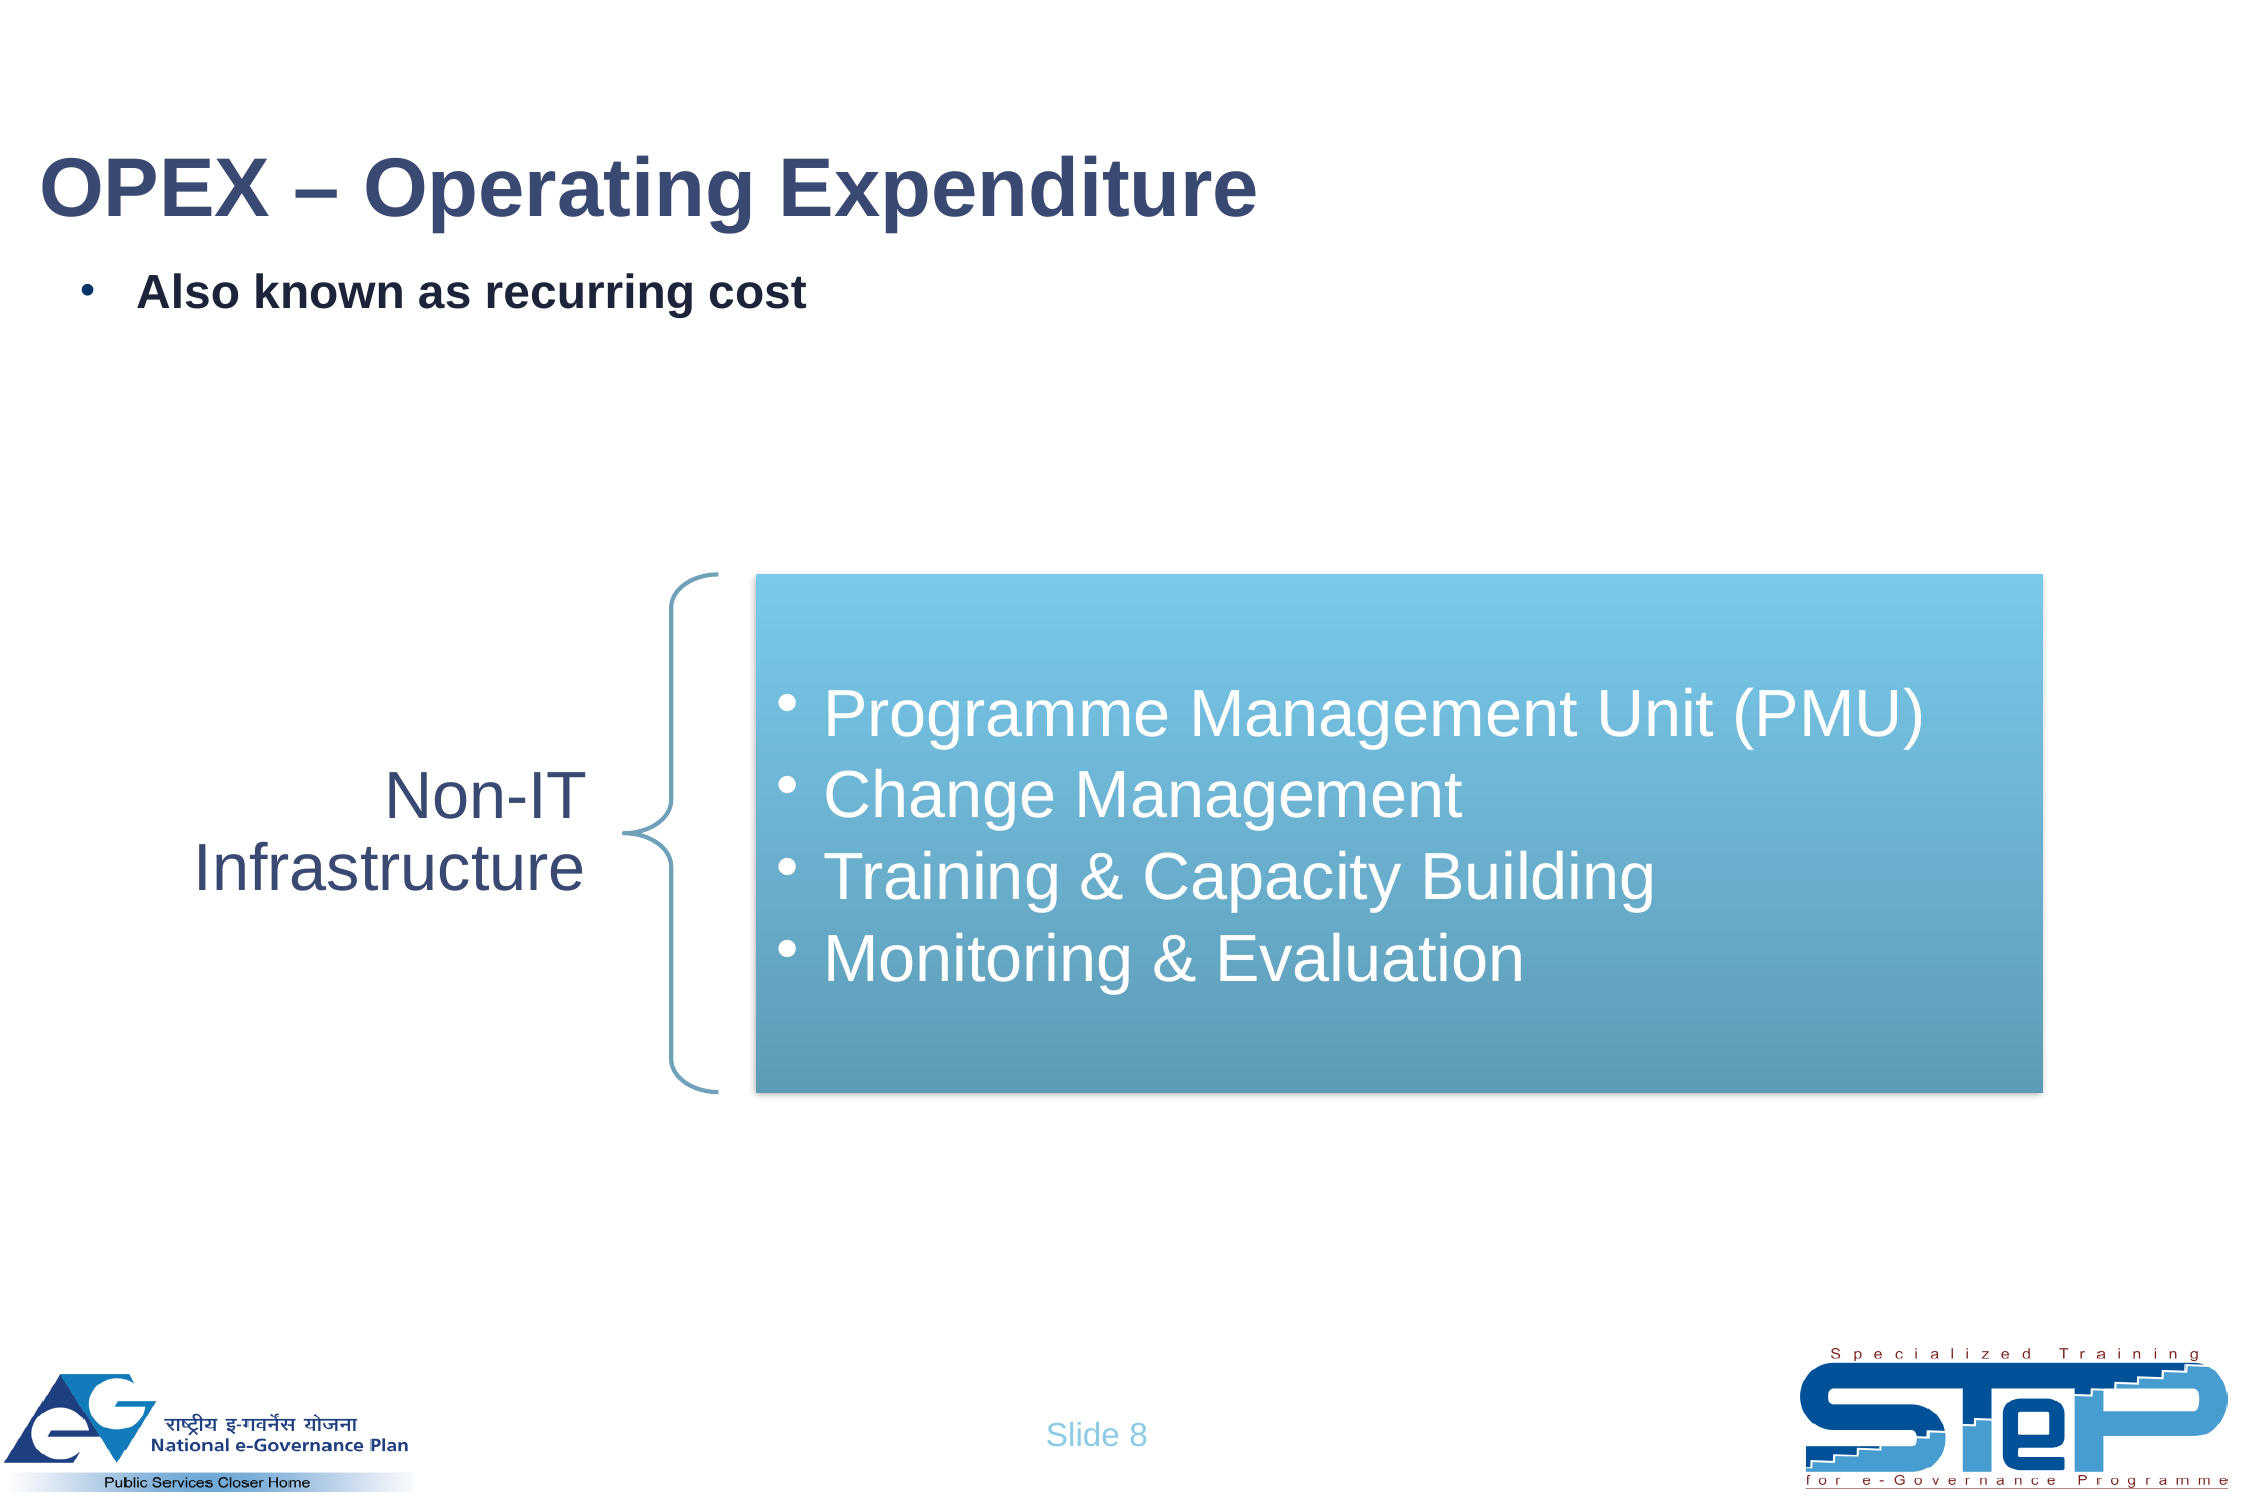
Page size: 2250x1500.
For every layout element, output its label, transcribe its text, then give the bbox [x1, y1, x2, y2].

title OPEX – Operating Expenditure [39, 132, 2207, 299]
text_box Also known as recurring cost [58, 249, 2175, 384]
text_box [149, 349, 2044, 1317]
picture [1800, 1348, 2228, 1489]
picture [3, 1374, 413, 1492]
